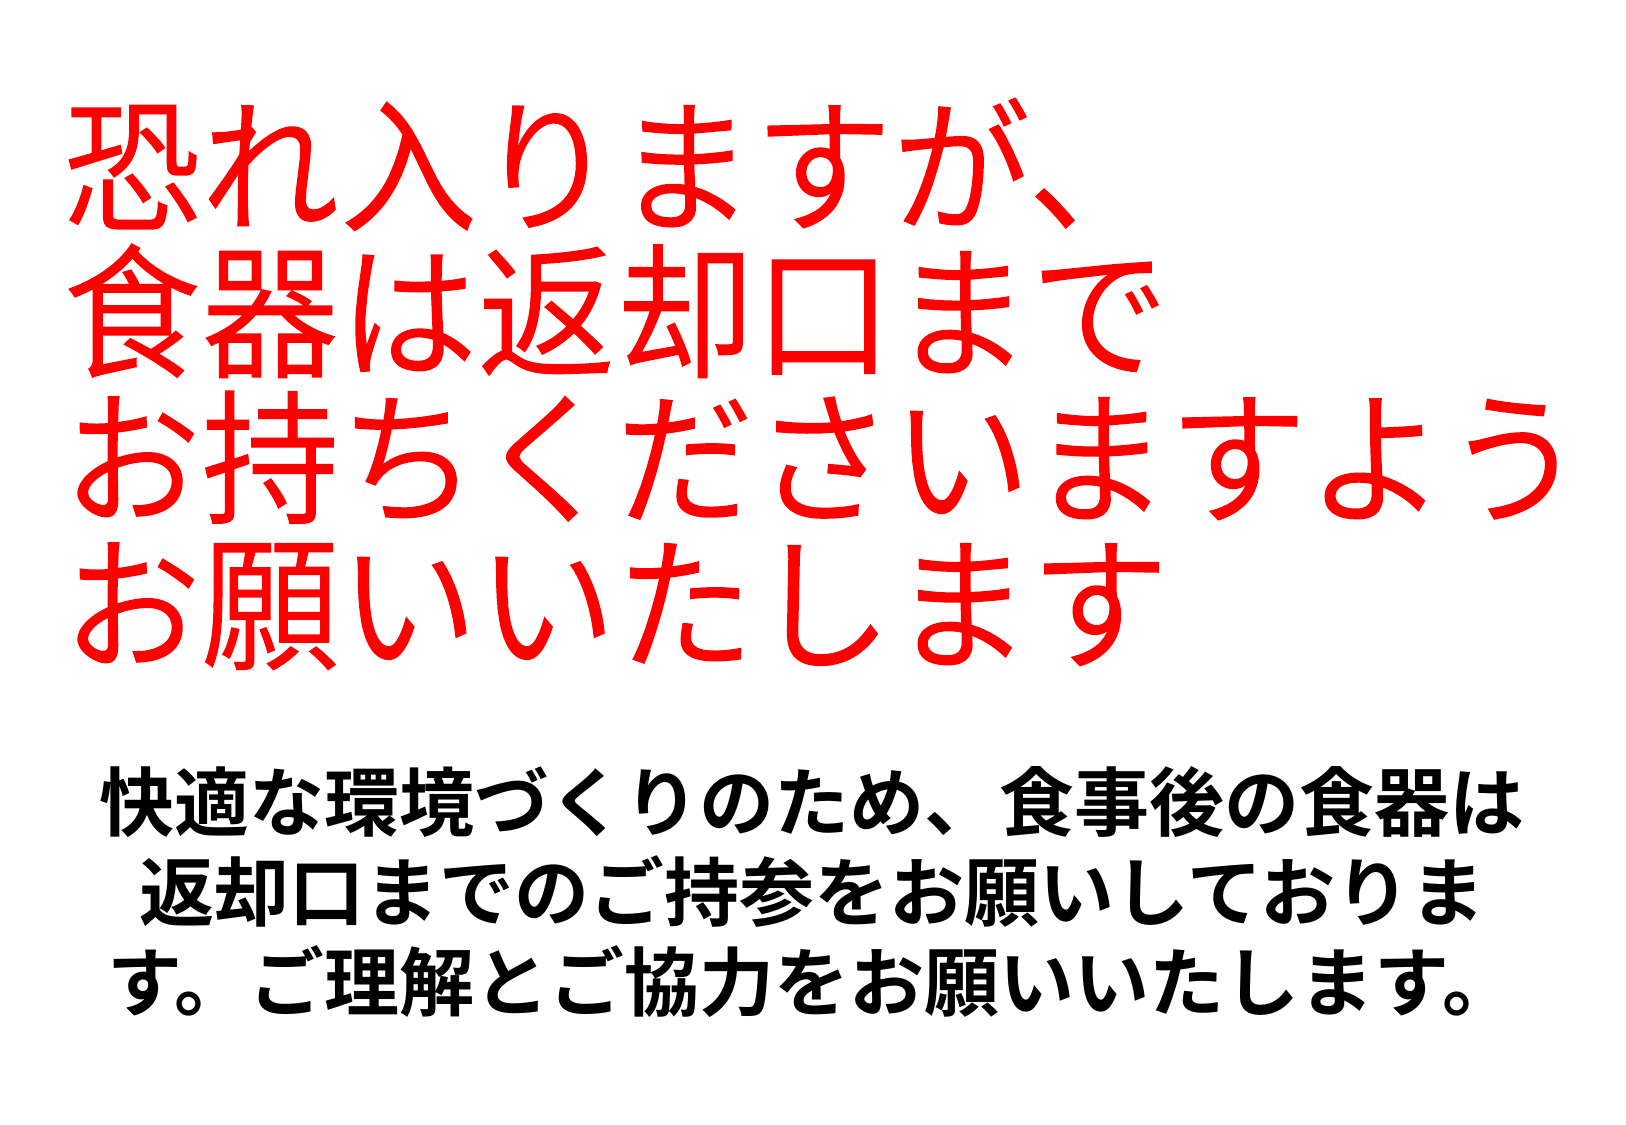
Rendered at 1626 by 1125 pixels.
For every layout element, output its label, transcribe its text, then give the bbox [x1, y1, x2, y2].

text_box 快適な環境づくりのため、食事後の食器は返却口までのご持参をお願いしております。ご理解とご協力をお願いいたします。 [68, 748, 1557, 1034]
